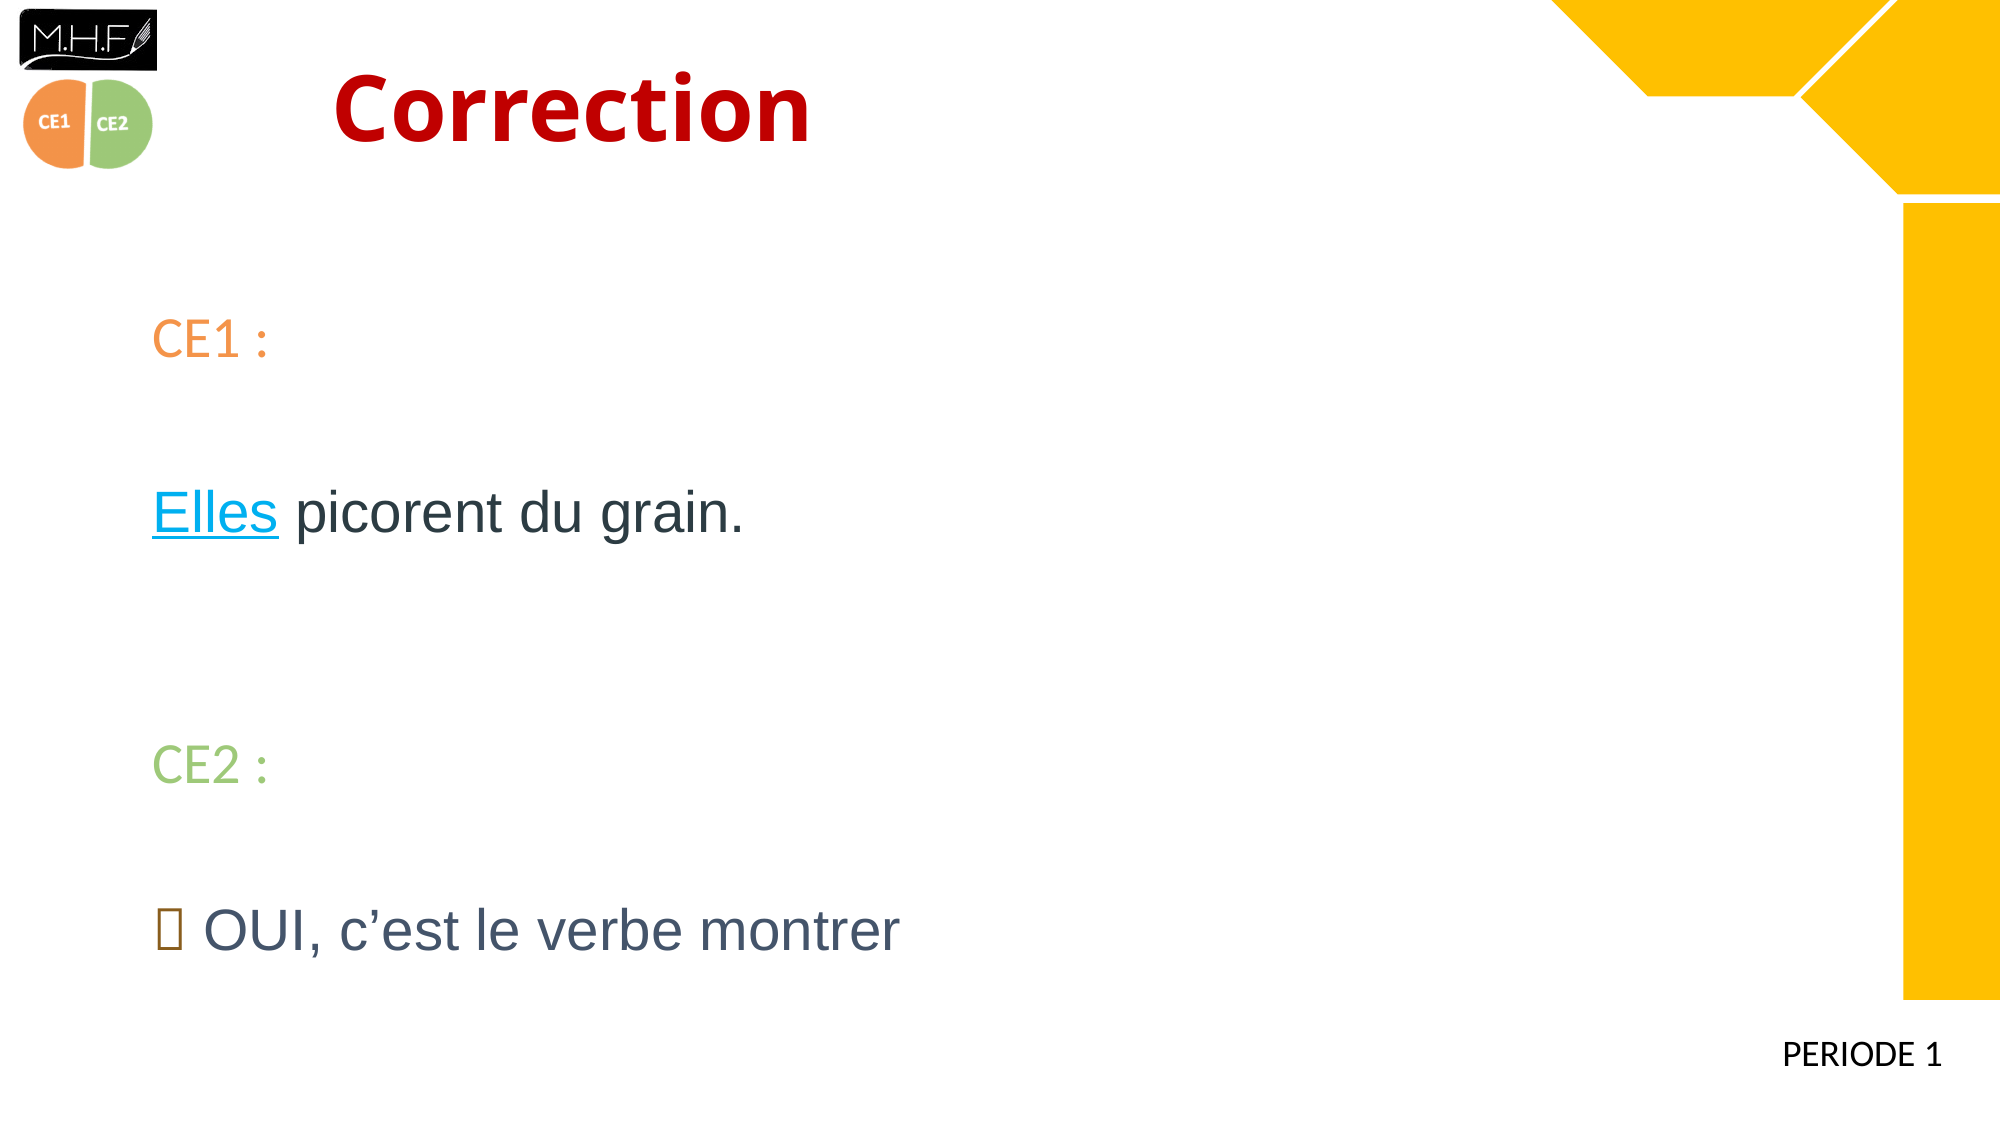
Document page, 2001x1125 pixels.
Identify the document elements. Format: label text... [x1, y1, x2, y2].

text_box [1549, 0, 1892, 98]
picture [1, 7, 177, 207]
list CE1 : Elles picorent du grain. CE2 :  OUI, c’est le verbe montrer [137, 299, 1863, 1014]
text_box [1902, 202, 2000, 1001]
text_box PERIODE 1 [1362, 1021, 1967, 1125]
title Correction [316, 3, 1863, 221]
text_box [1799, 0, 2000, 196]
